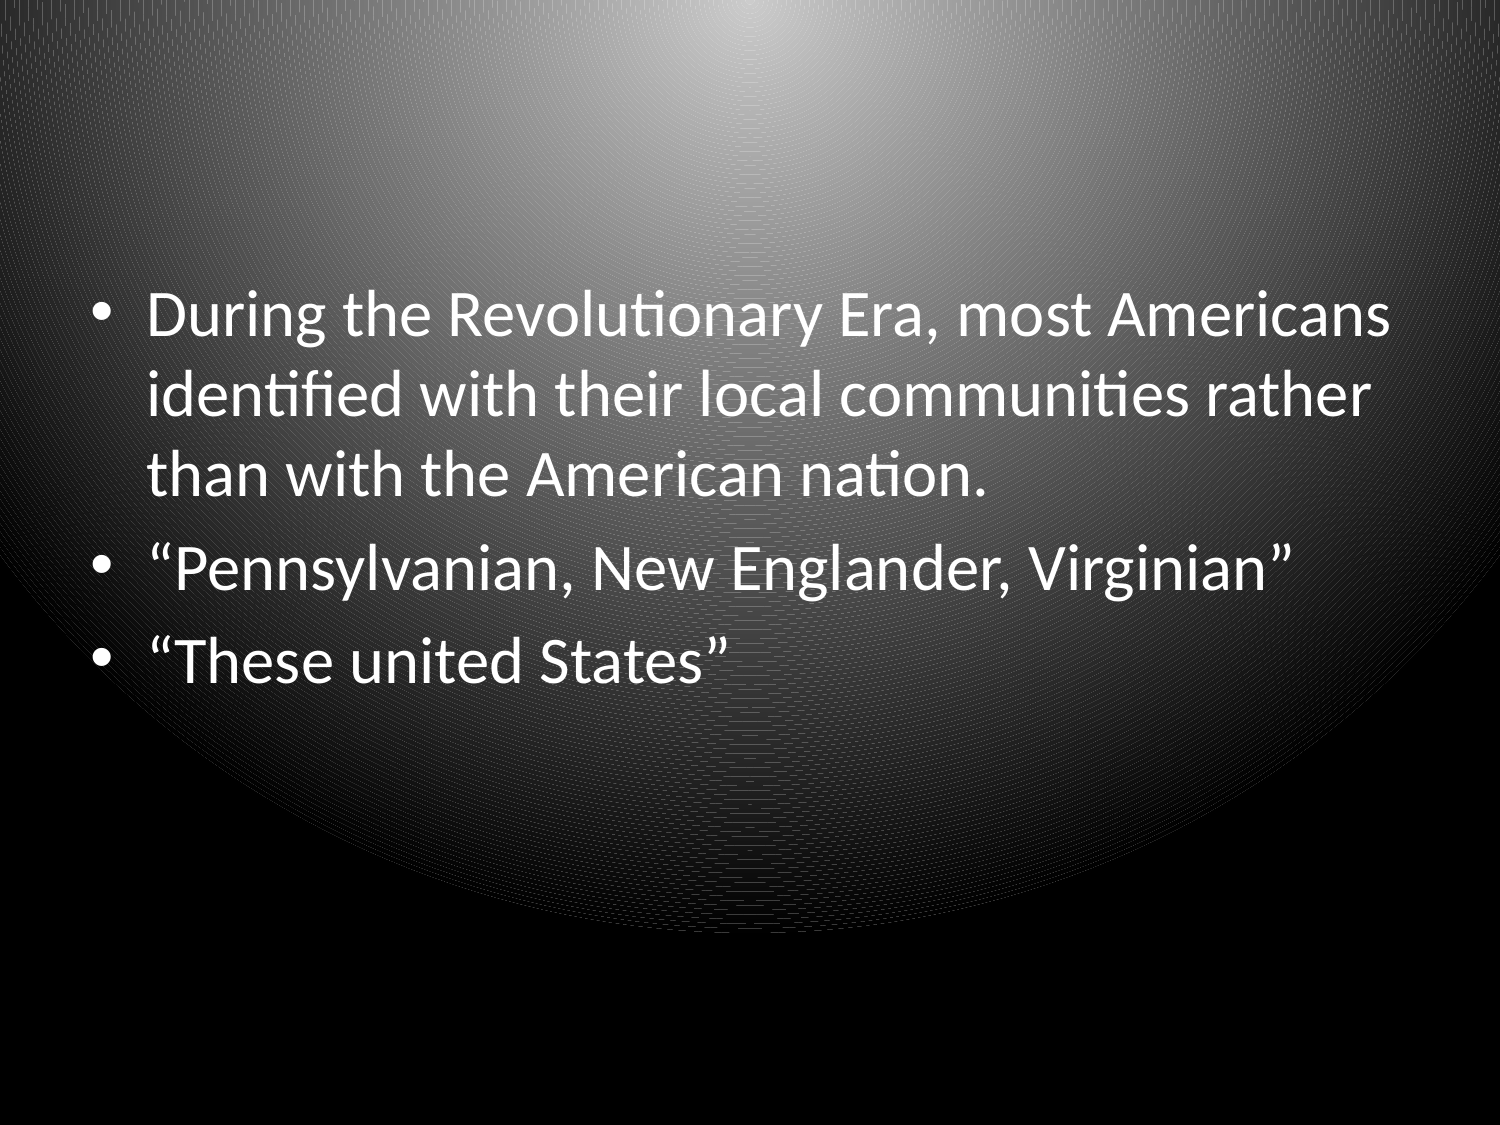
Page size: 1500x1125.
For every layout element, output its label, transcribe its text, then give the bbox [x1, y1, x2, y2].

list During the Revolutionary Era, most Americans identified with their local communities rather than with the American nation. “Pennsylvanian, New Englander, Virginian” “These united States” [75, 262, 1425, 1005]
